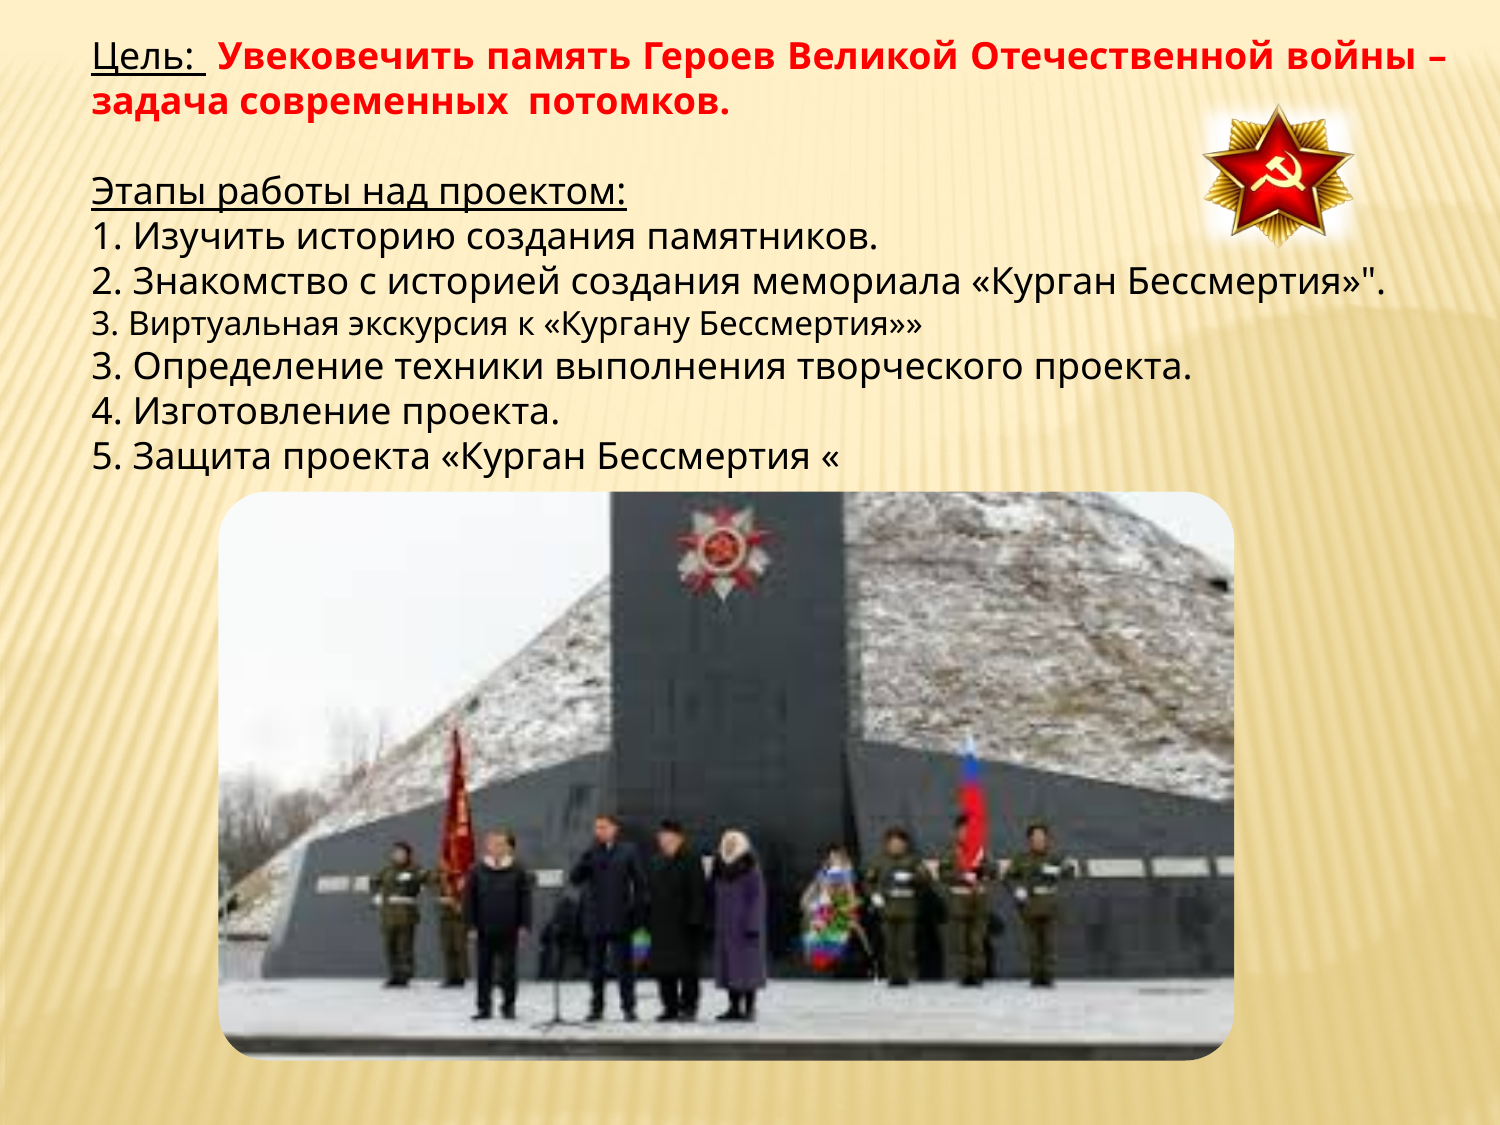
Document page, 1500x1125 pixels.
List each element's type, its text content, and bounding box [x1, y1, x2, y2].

picture [218, 491, 1235, 1061]
text_box Цель: Увековечить память Героев Великой Отечественной войны – задача современных потомков. Этапы работы над проектом: 1. Изучить историю создания памятников. 2. Знакомство с историей создания мемориала «Курган Бессмертия»". 3. Виртуальная экскурсия к «Кургану Бессмертия»» 3. Определение техники выполнения творческого проекта. 4. Изготовление проекта. 5. Защита проекта «Курган Бессмертия « [76, 24, 1463, 525]
picture [1186, 92, 1370, 259]
